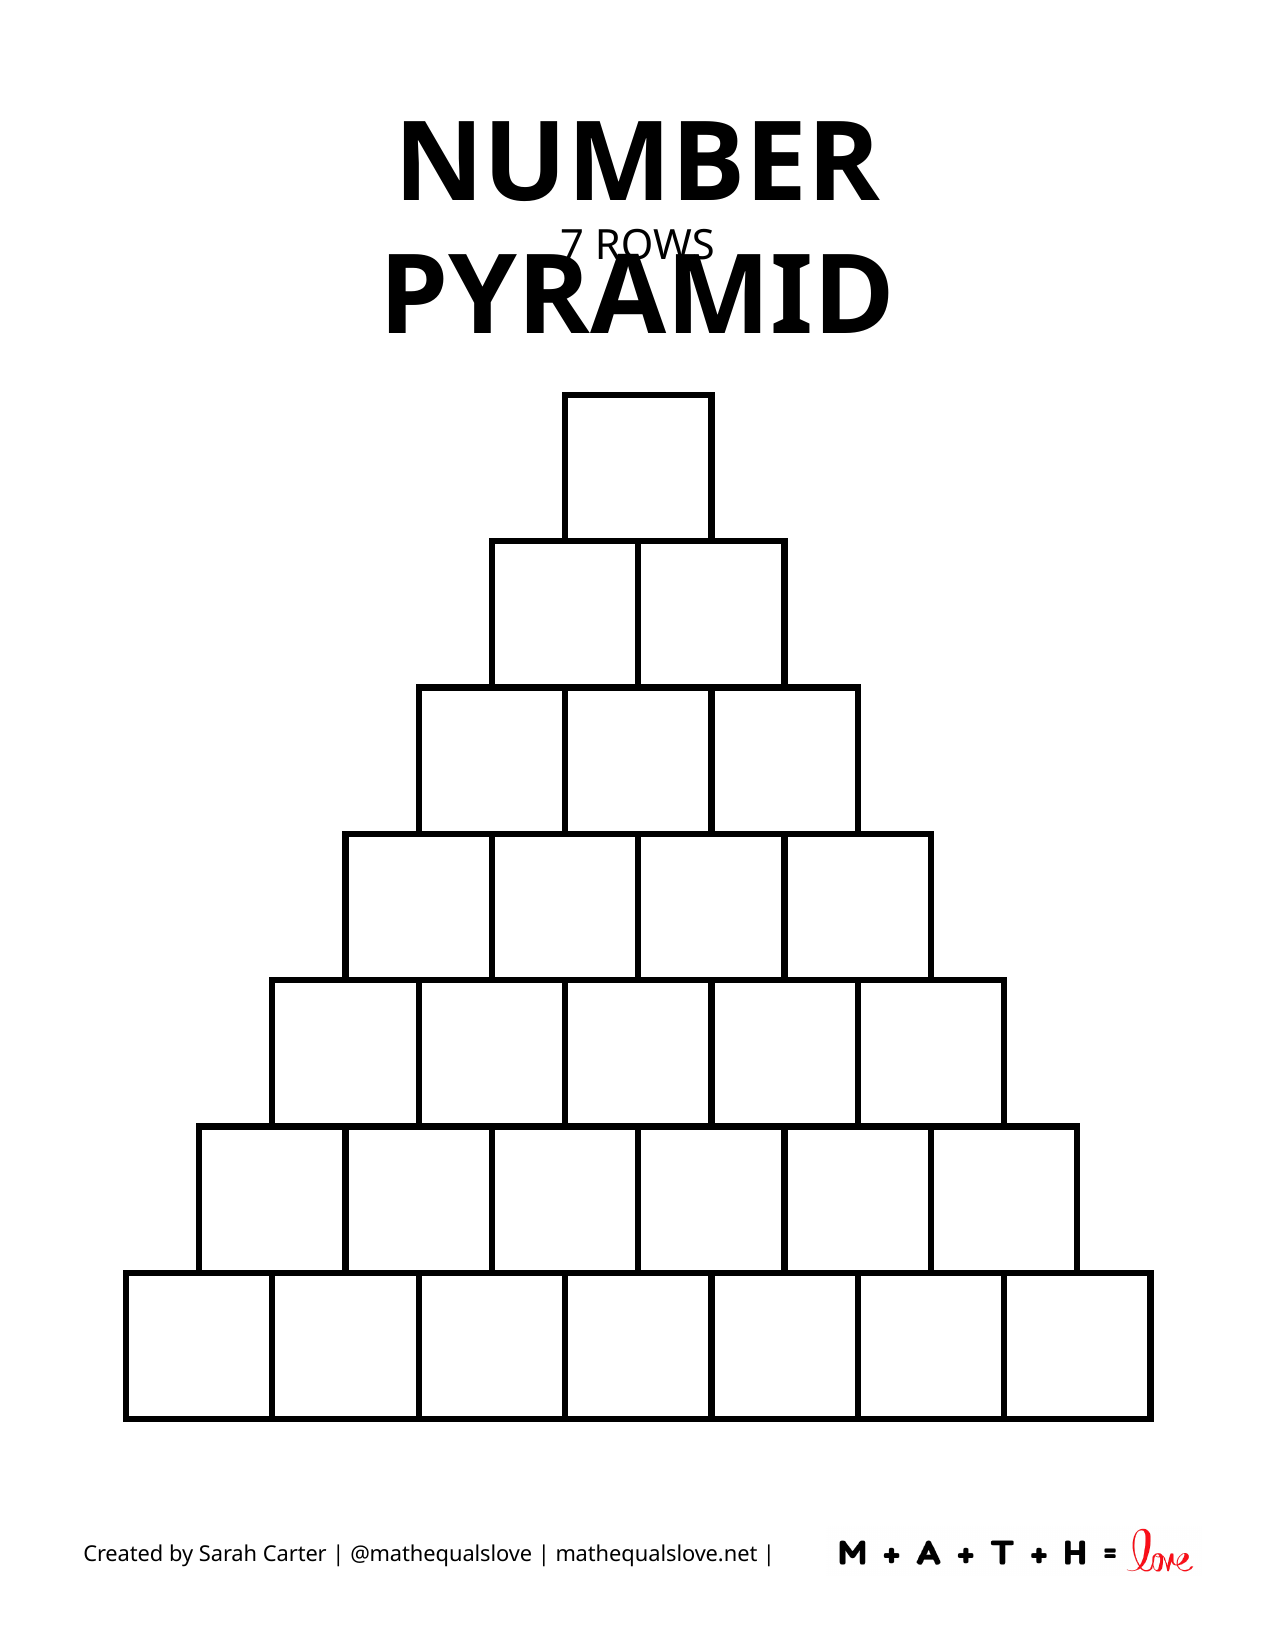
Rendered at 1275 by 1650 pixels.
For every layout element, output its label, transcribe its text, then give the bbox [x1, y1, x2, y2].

text_box NUMBER PYRAMID [142, 83, 1133, 210]
text_box NUMBER PYRAMID [142, 276, 1133, 363]
text_box Created by Sarah Carter | @mathequalslove | mathequalslove.net | [68, 1532, 826, 1574]
picture [826, 1525, 1203, 1577]
text_box 7 ROWS [142, 210, 1133, 276]
